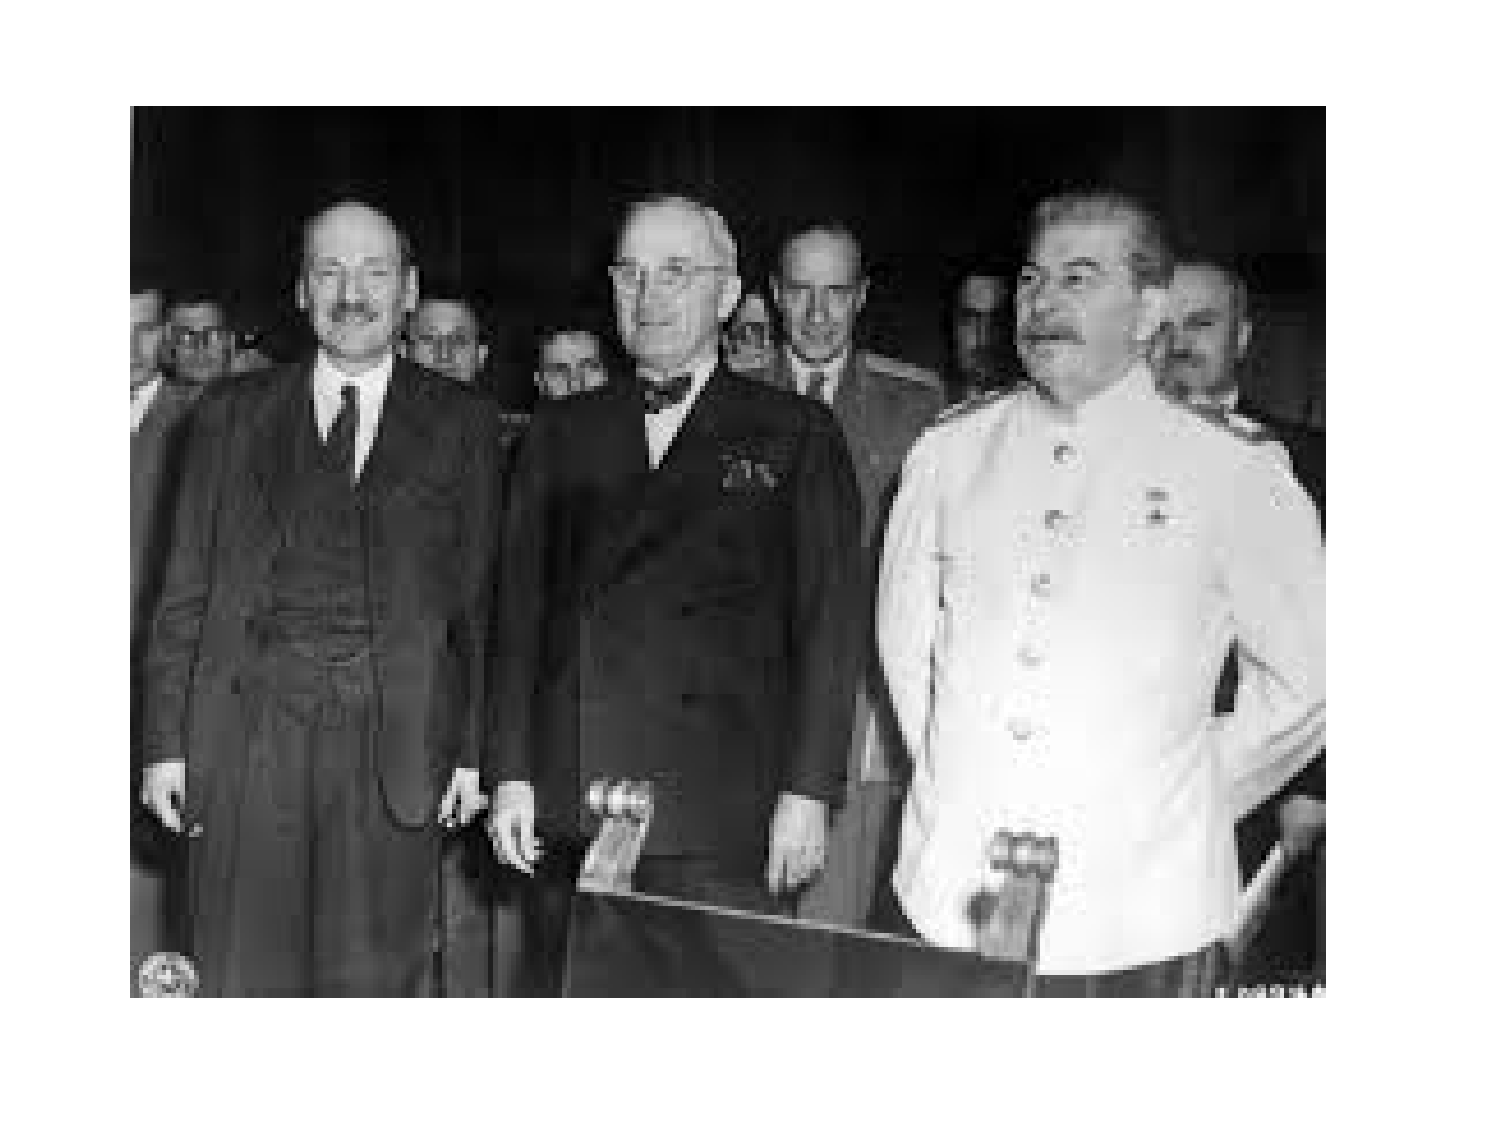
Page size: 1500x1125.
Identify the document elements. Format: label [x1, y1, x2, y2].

picture [130, 105, 1326, 998]
